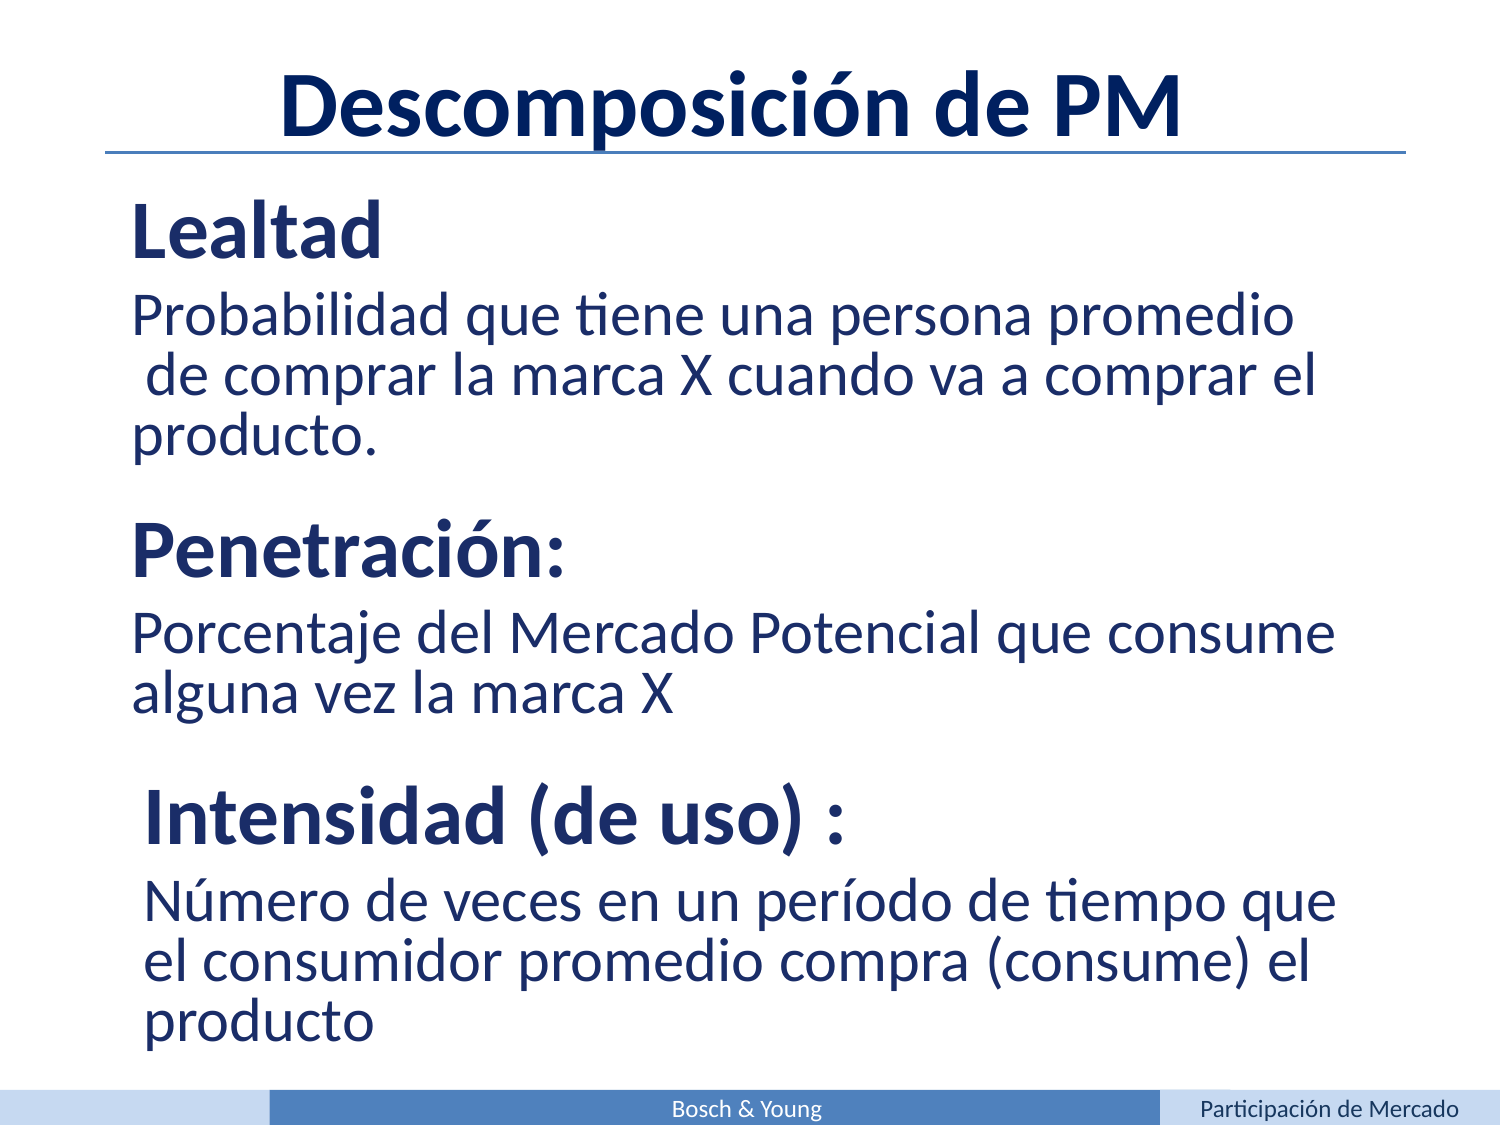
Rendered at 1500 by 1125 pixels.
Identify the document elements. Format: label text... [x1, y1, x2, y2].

text_box Intensidad (de uso) : Número de veces en un período de tiempo que el consumidor promedio compra (consume) el producto [128, 773, 1407, 1061]
text_box [0, 1088, 272, 1125]
text_box Lealtad Probabilidad que tiene una persona promedio de comprar la marca X cuando va a comprar el producto. [117, 187, 1418, 475]
text_box Descomposición de PM [46, 35, 1418, 163]
text_box Penetración: Porcentaje del Mercado Potencial que consume alguna vez la marca X [117, 505, 1372, 734]
text_box Participación de Mercado [1158, 1088, 1500, 1125]
text_box Bosch & Young [272, 1088, 1158, 1125]
